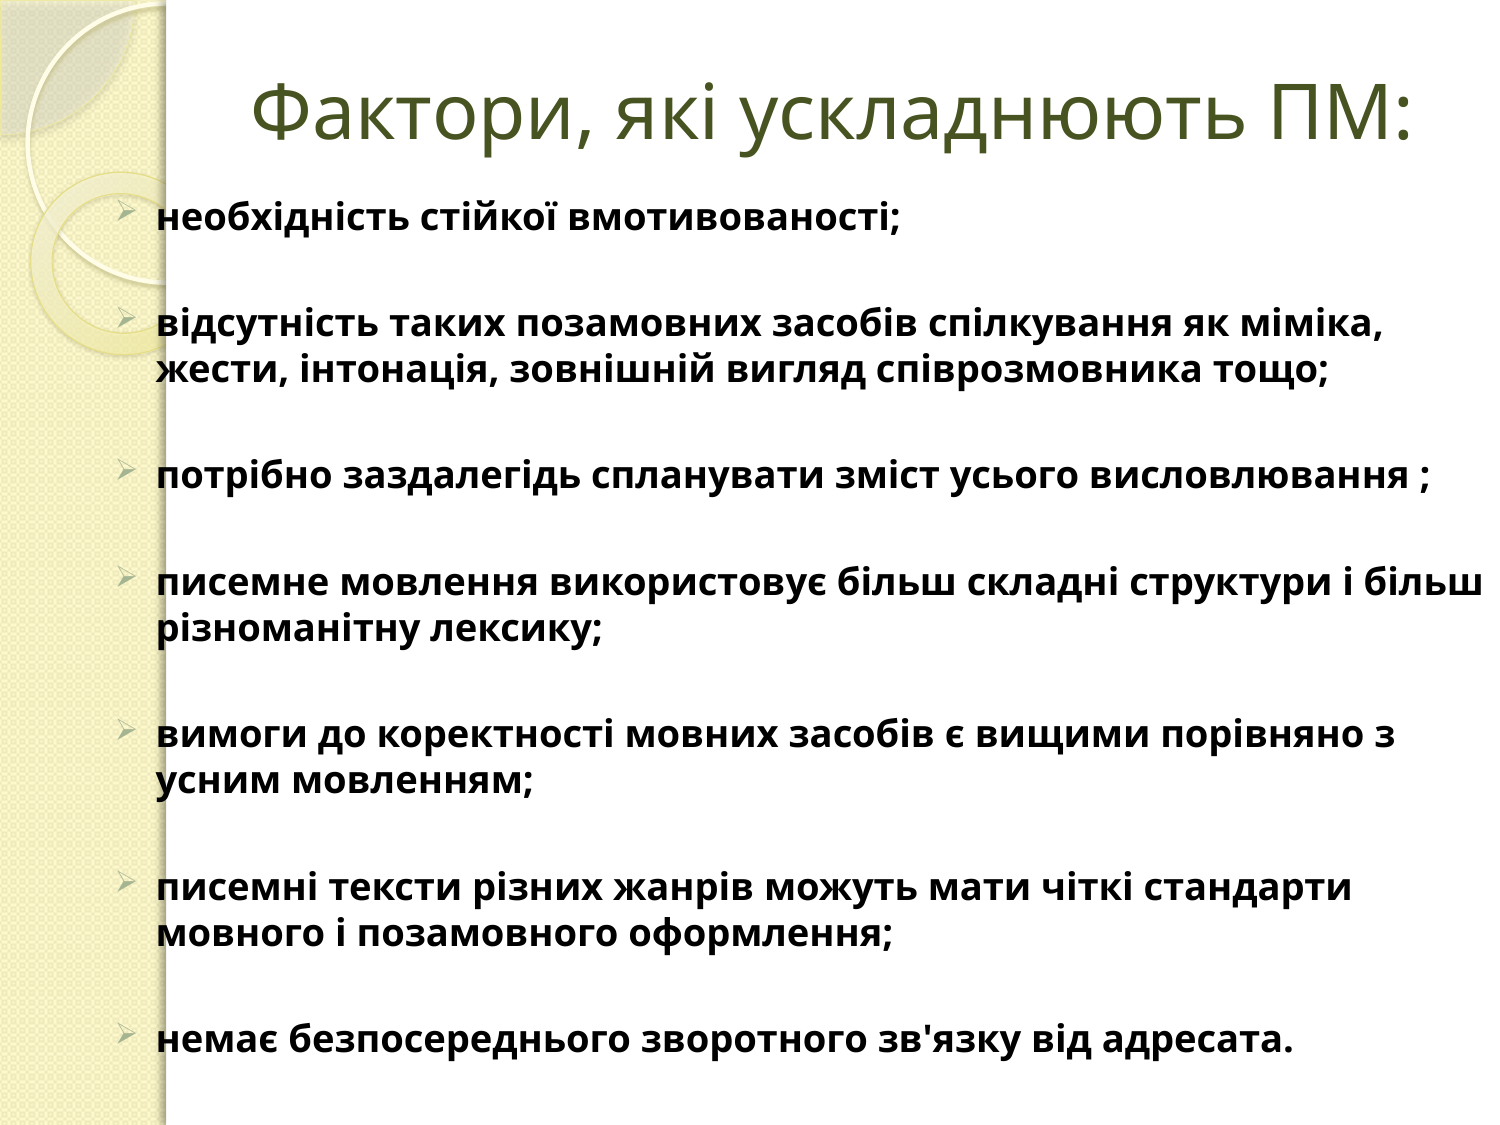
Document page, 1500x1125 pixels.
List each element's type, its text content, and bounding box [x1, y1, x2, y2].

list необхідність стійкої вмотивованості; відсутність таких позамовних засобів спілкування як міміка, жести, інтонація, зовнішній вигляд співрозмовника тощо; потрібно заздалегідь спланувати зміст усього висловлювання ; писемне мовлення використовує більш складні структури і більш різноманітну лексику; вимоги до коректності мовних засобів є вищими порівняно з усним мовленням; писемні тексти різних жанрів можуть мати чіткі стандарти мовного і позамовного оформлення; немає безпосереднього зворотного зв'язку від адресата. [88, 184, 1500, 1094]
title Фактори, які ускладнюють ПМ: [235, 45, 1466, 173]
